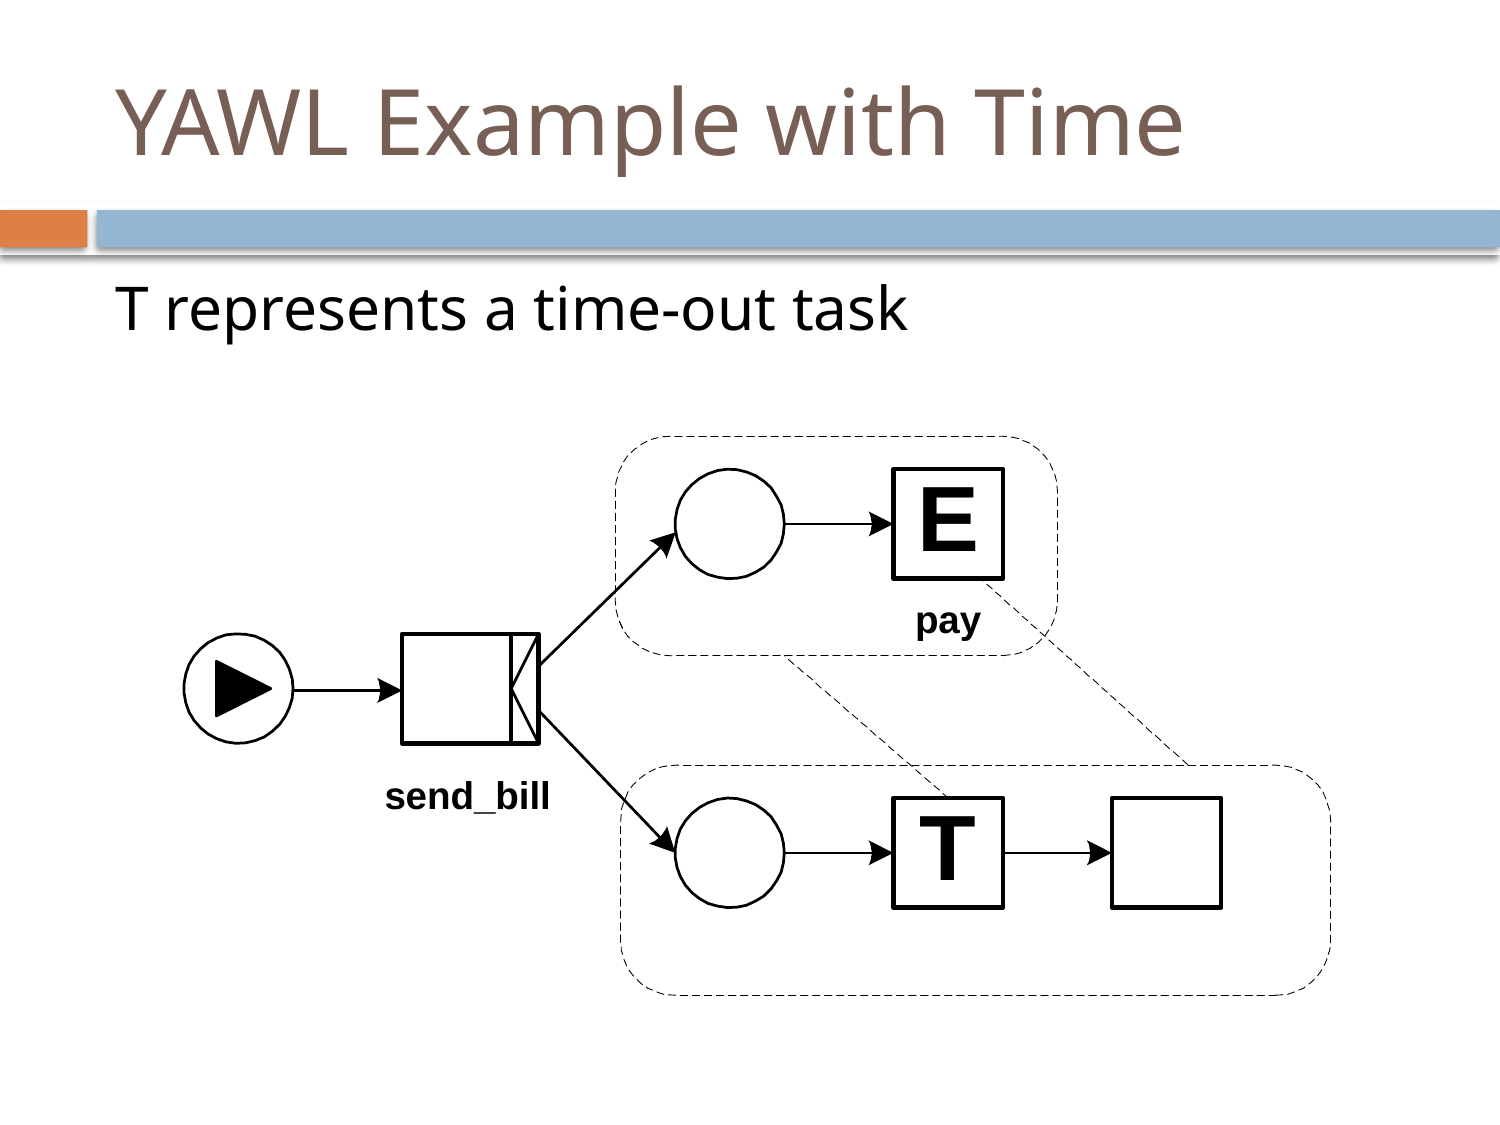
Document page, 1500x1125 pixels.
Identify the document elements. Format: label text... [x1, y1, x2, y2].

title YAWL Example with Time [100, 37, 1438, 200]
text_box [176, 419, 1339, 1001]
list T represents a time-out task [100, 262, 1438, 1000]
